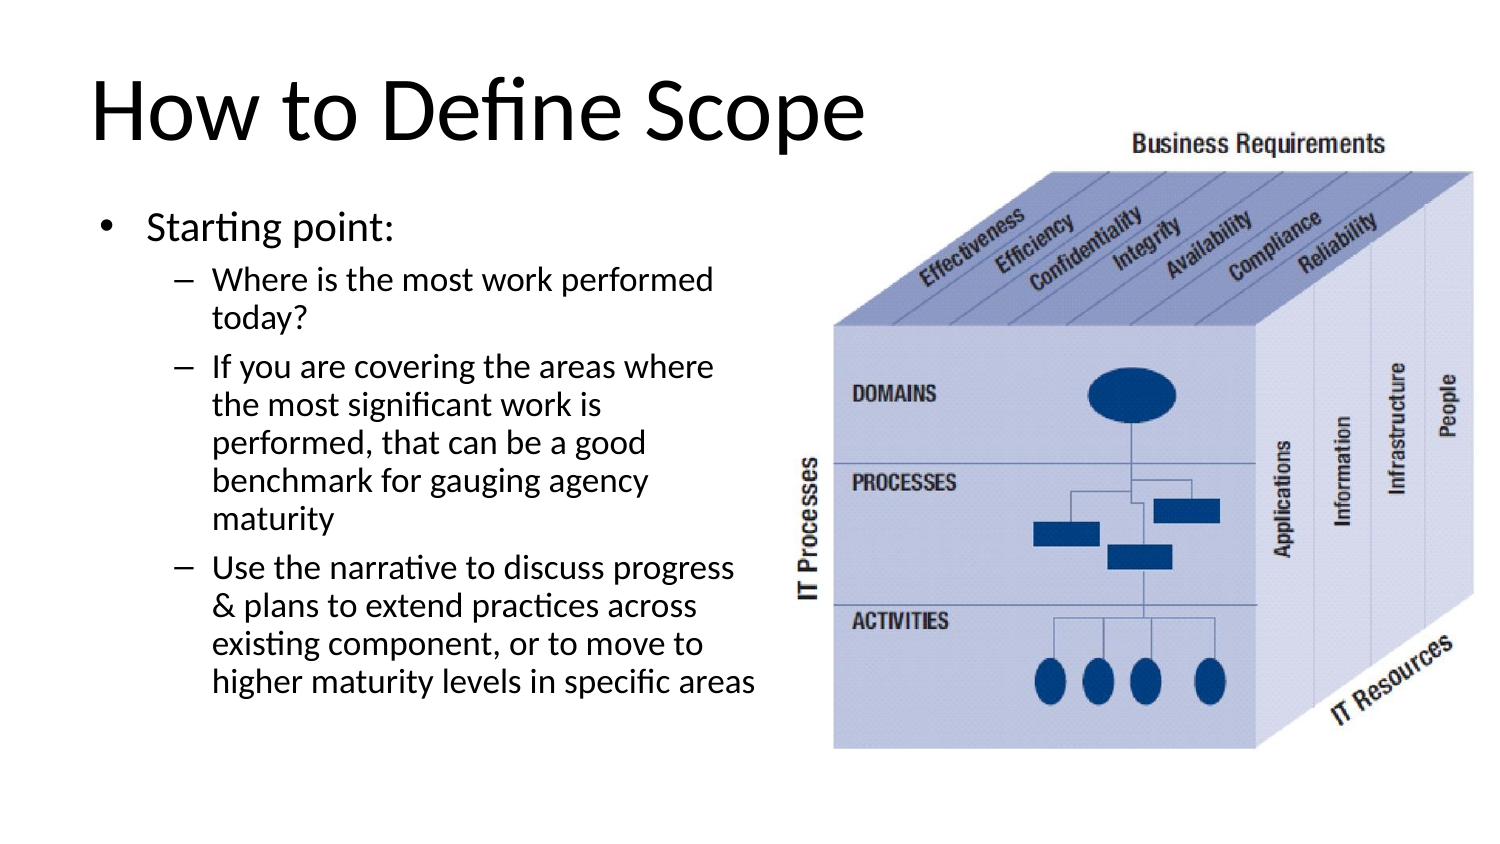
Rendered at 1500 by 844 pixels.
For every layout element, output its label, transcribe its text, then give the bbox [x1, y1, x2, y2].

picture [742, 118, 1500, 754]
list Starting point: Where is the most work performed today? If you are covering the areas where the most significant work is performed, that can be a good benchmark for gauging agency maturity Use the narrative to discuss progress & plans to extend practices across existing component, or to move to higher maturity levels in specific areas [75, 196, 737, 754]
title How to Define Scope [75, 33, 1425, 175]
